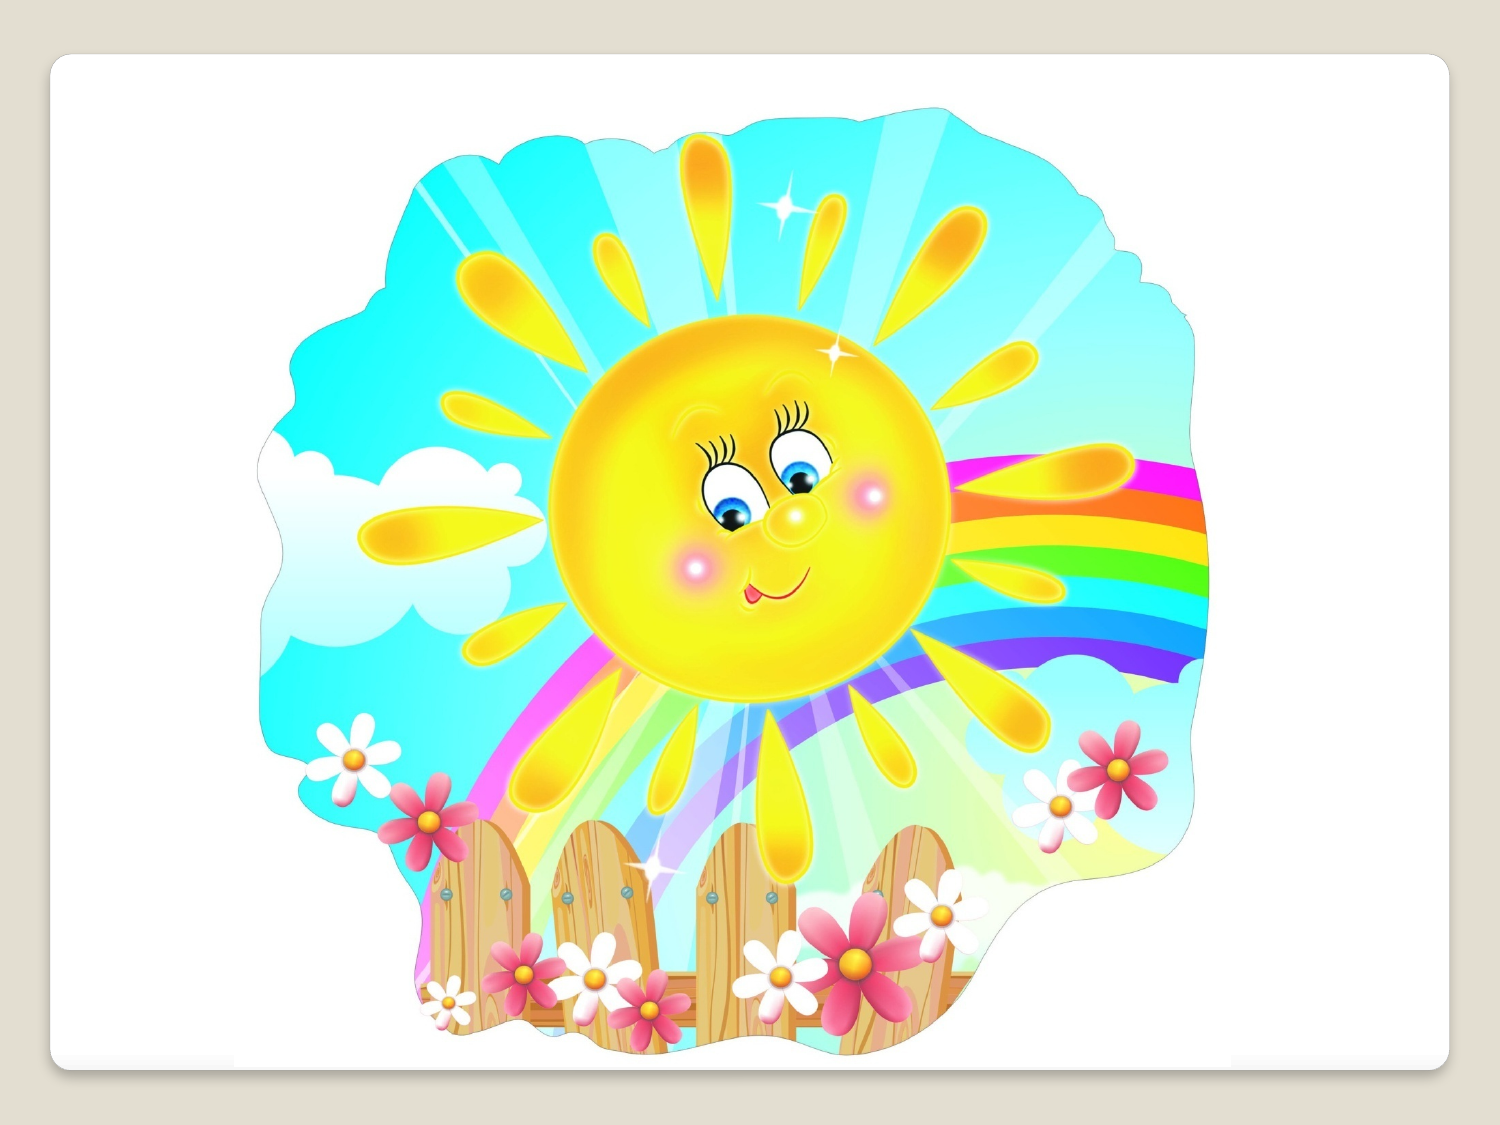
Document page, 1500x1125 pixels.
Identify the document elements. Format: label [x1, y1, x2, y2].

picture [234, 70, 1231, 1067]
